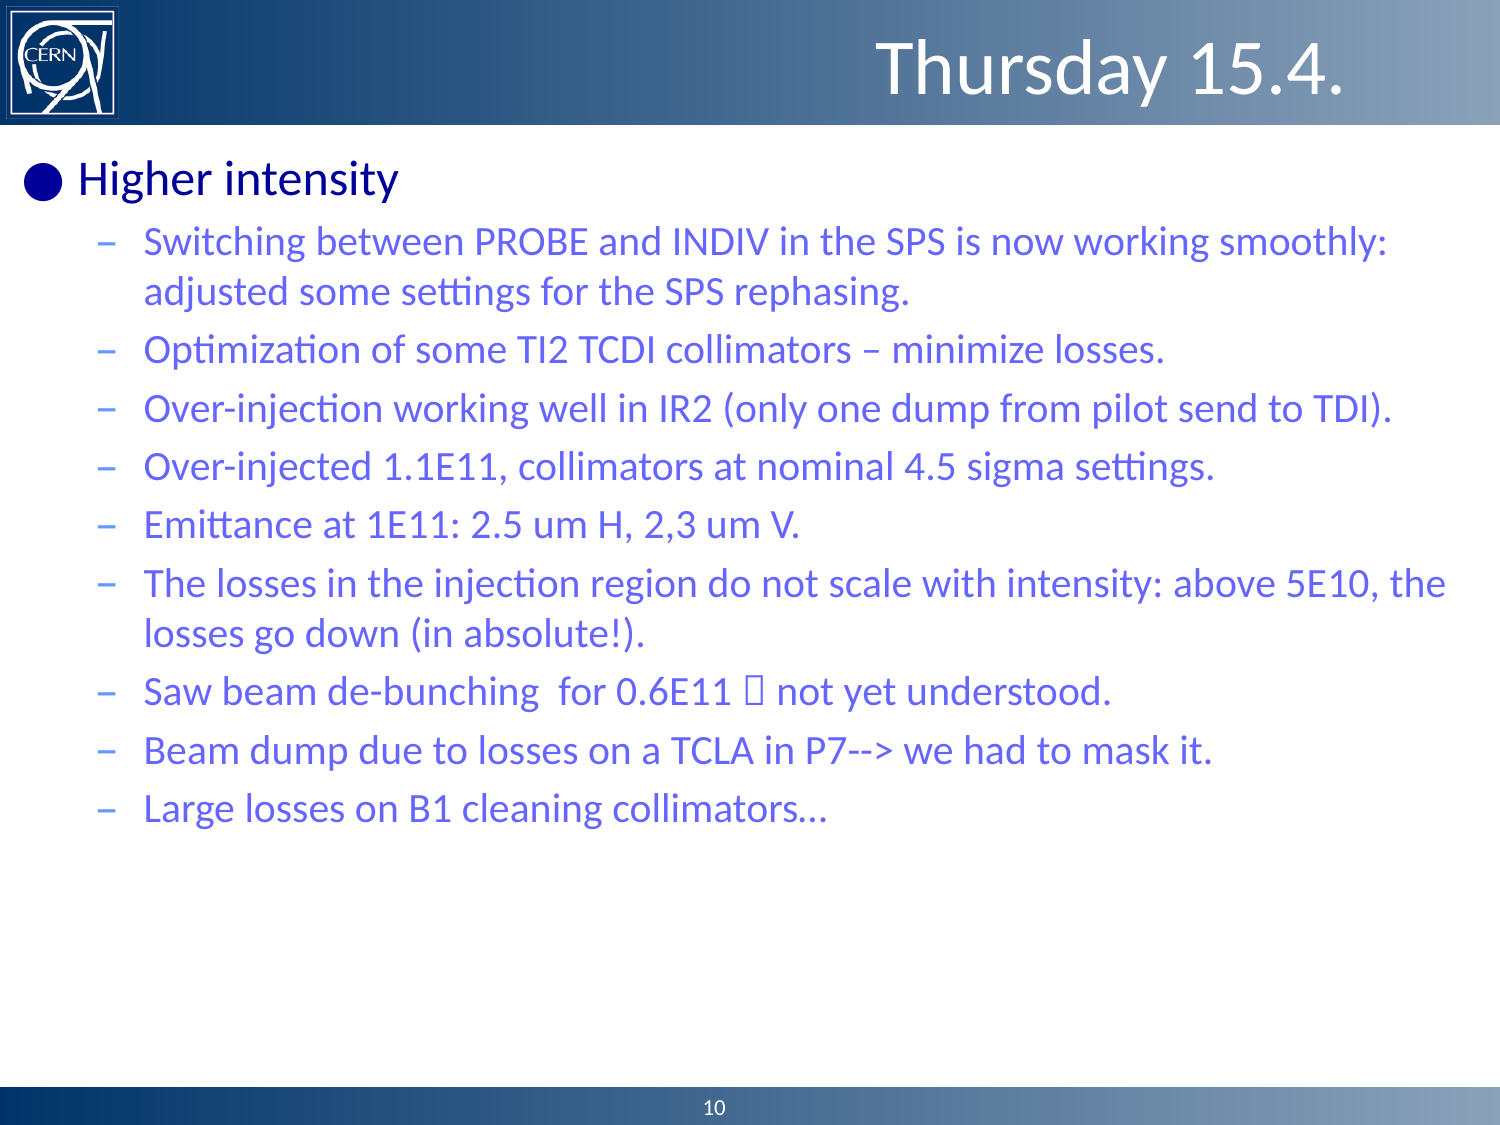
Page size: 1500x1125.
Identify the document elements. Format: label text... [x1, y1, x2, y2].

slide_number 10 [687, 1089, 876, 1125]
list Higher intensity Switching between PROBE and INDIV in the SPS is now working smoothly: adjusted some settings for the SPS rephasing. Optimization of some TI2 TCDI collimators – minimize losses. Over-injection working well in IR2 (only one dump from pilot send to TDI). Over-injected 1.1E11, collimators at nominal 4.5 sigma settings. Emittance at 1E11: 2.5 um H, 2,3 um V. The losses in the injection region do not scale with intensity: above 5E10, the losses go down (in absolute!). Saw beam de-bunching for 0.6E11  not yet understood. Beam dump due to losses on a TCLA in P7--> we had to mask it. Large losses on B1 cleaning collimators… [6, 137, 1470, 1014]
picture [6, 6, 119, 119]
title Thursday 15.4. [124, 0, 1363, 126]
